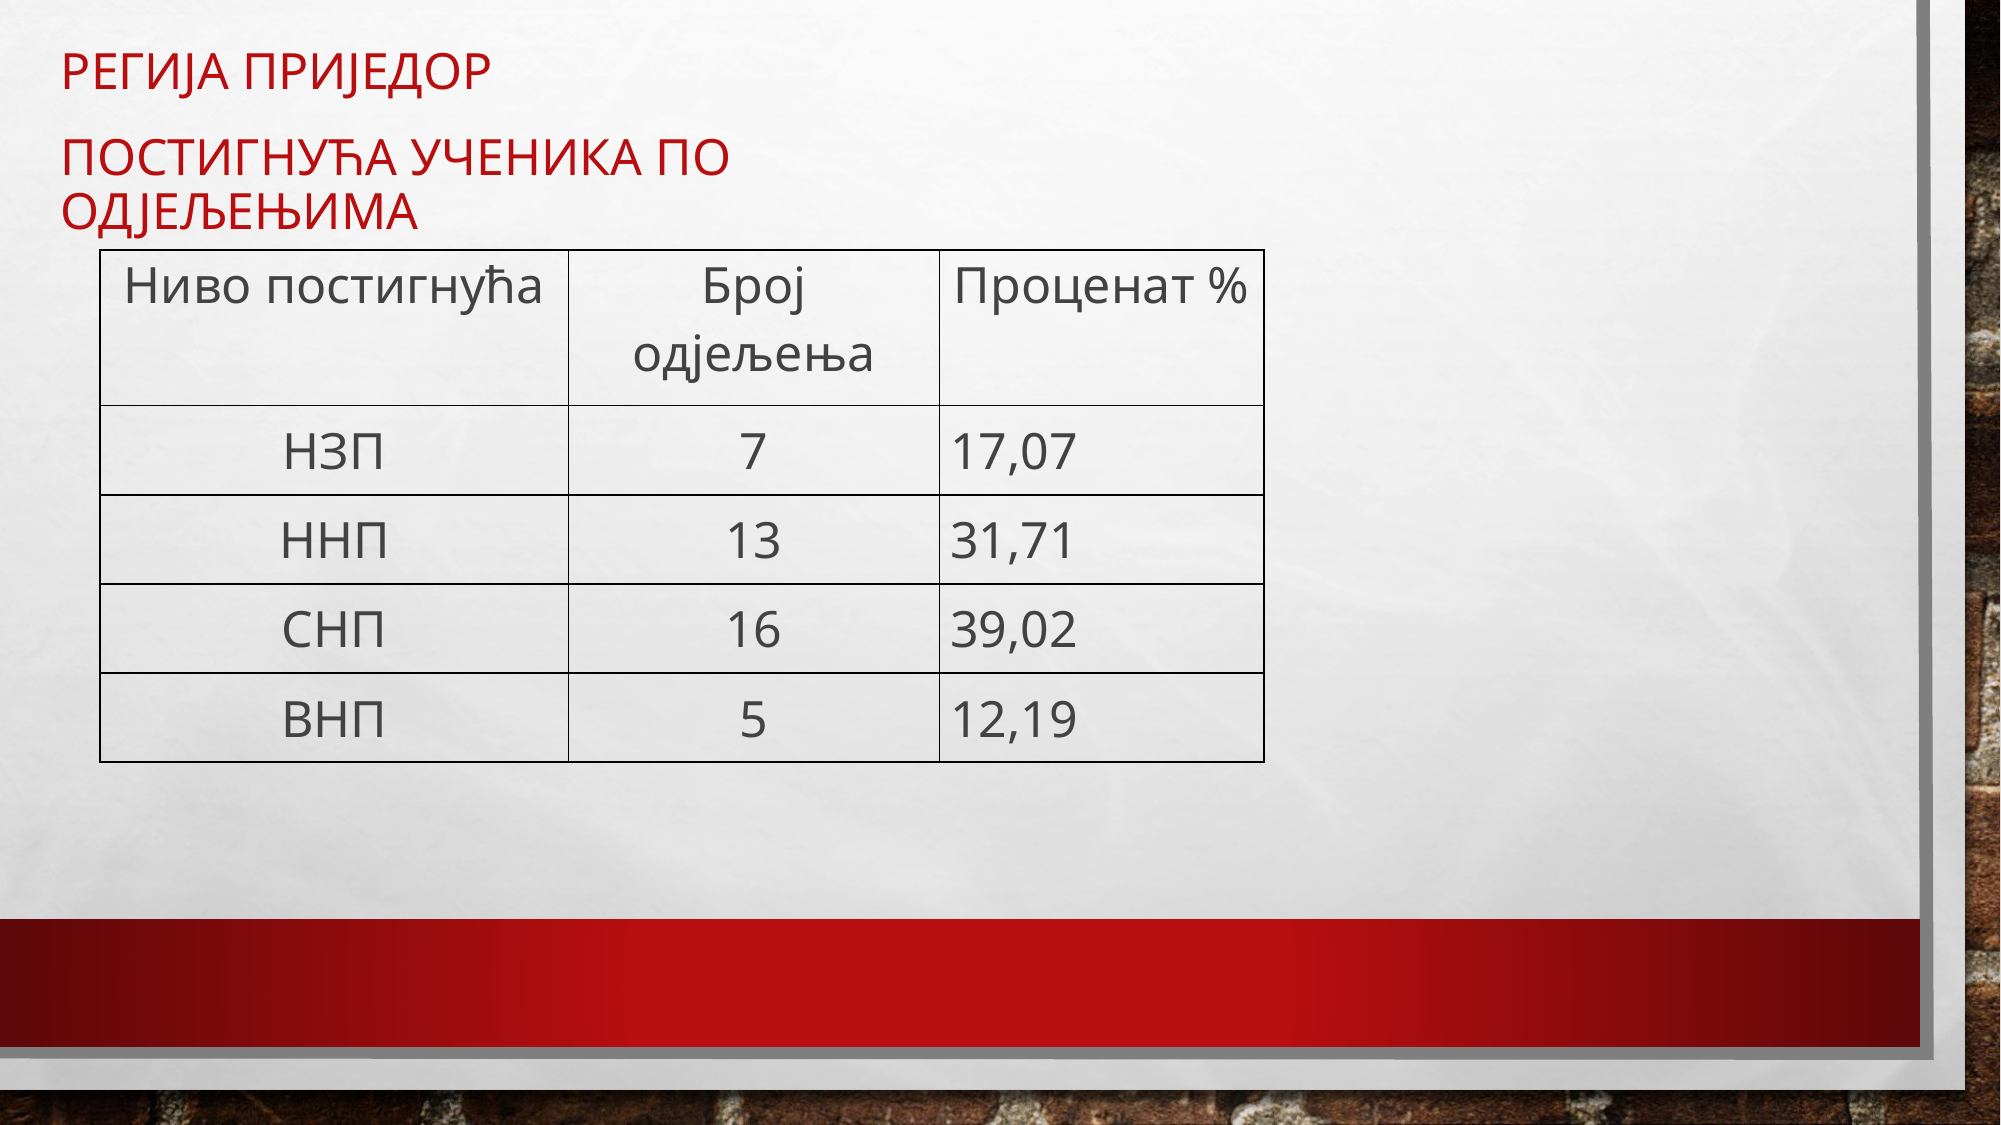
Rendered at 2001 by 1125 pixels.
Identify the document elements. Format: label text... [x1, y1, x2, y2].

table_cell ННП [101, 496, 568, 583]
table_cell НЗП [101, 406, 568, 494]
table_cell 12,19 [940, 674, 1263, 761]
table_cell 16 [569, 585, 939, 672]
table_cell ВНП [101, 674, 568, 761]
picture [0, 0, 2001, 1125]
picture [0, 75, 1921, 1048]
table_cell 5 [569, 674, 939, 761]
text_box РЕГИЈА ПРИЈЕДОР [45, 22, 740, 125]
title ПОСТИГНУЋА УЧЕНИКА ПО ОДЈЕЉЕЊИМА [45, 125, 1050, 249]
table_cell 7 [569, 406, 939, 494]
table_cell 17,07 [940, 406, 1263, 494]
table_cell 39,02 [940, 585, 1263, 672]
table_cell 13 [569, 496, 939, 583]
table_header Проценат % [940, 251, 1263, 405]
table_header Број одјељења [569, 251, 939, 405]
table_cell 31,71 [940, 496, 1263, 583]
table_header Ниво постигнућа [101, 251, 568, 405]
table_cell СНП [101, 585, 568, 672]
text_box [0, 0, 2000, 75]
